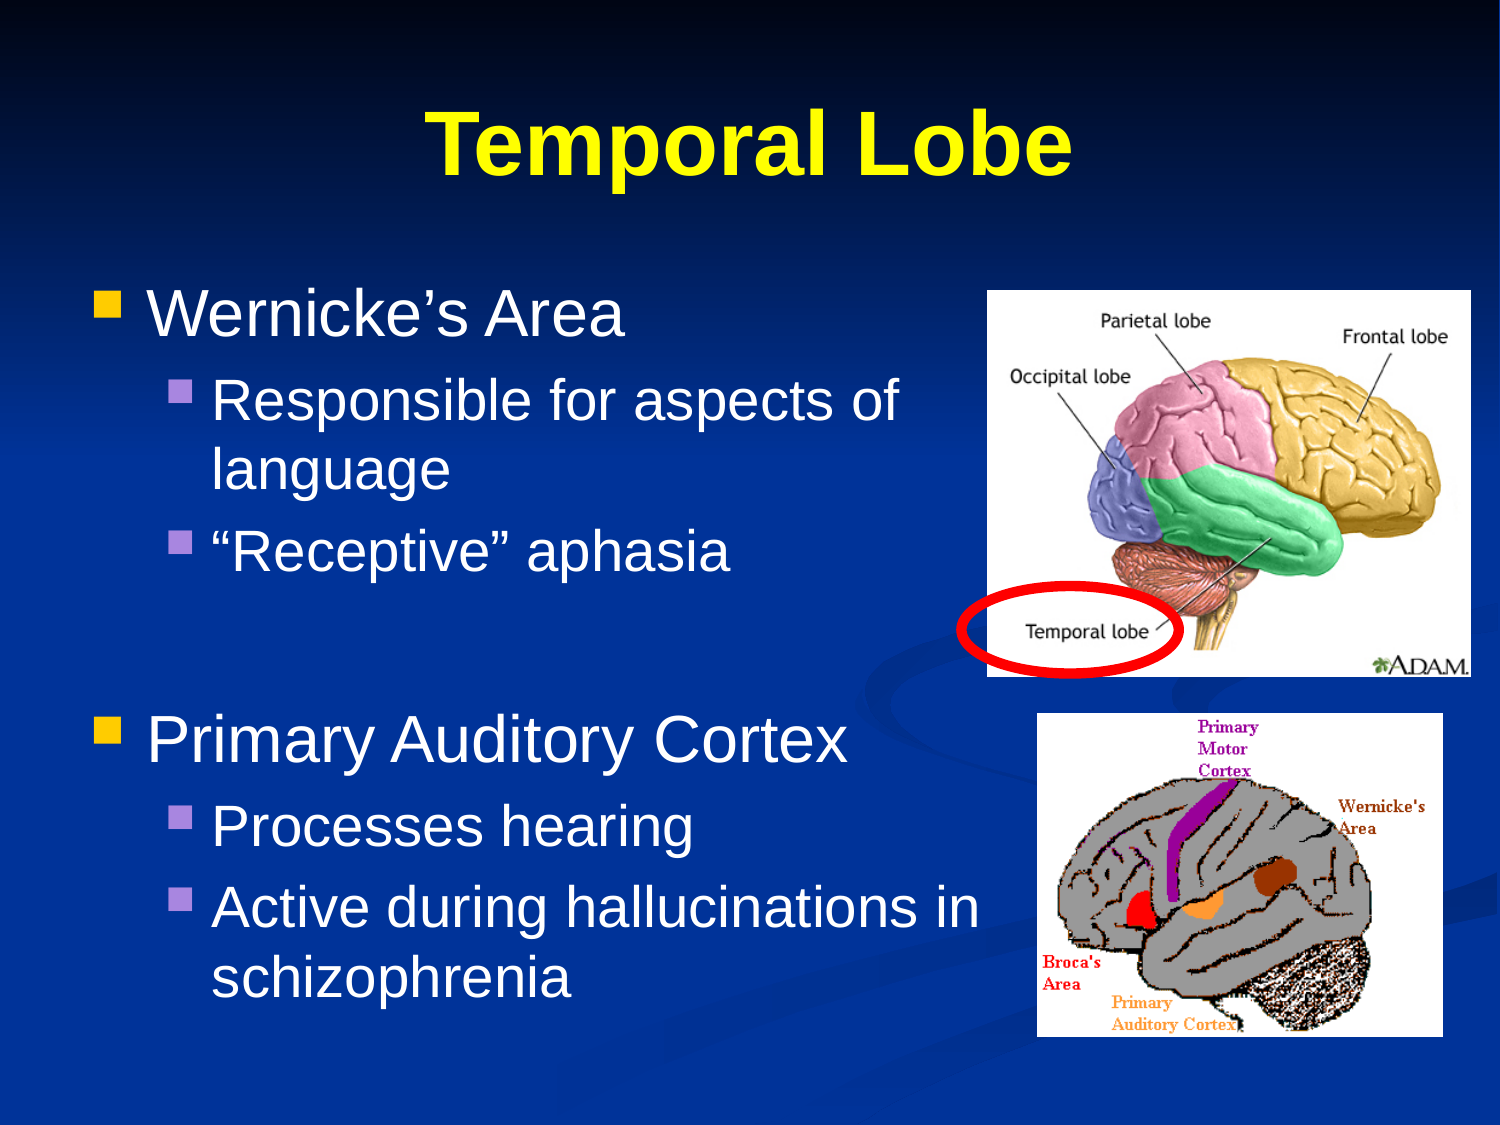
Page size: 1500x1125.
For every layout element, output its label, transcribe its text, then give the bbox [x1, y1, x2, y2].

title Temporal Lobe [75, 45, 1425, 233]
list Wernicke’s Area Responsible for aspects of language “Receptive” aphasia Primary Auditory Cortex Processes hearing Active during hallucinations in schizophrenia [75, 262, 1038, 1005]
picture [1037, 713, 1444, 1037]
picture [987, 289, 1471, 677]
text_box [961, 604, 982, 656]
